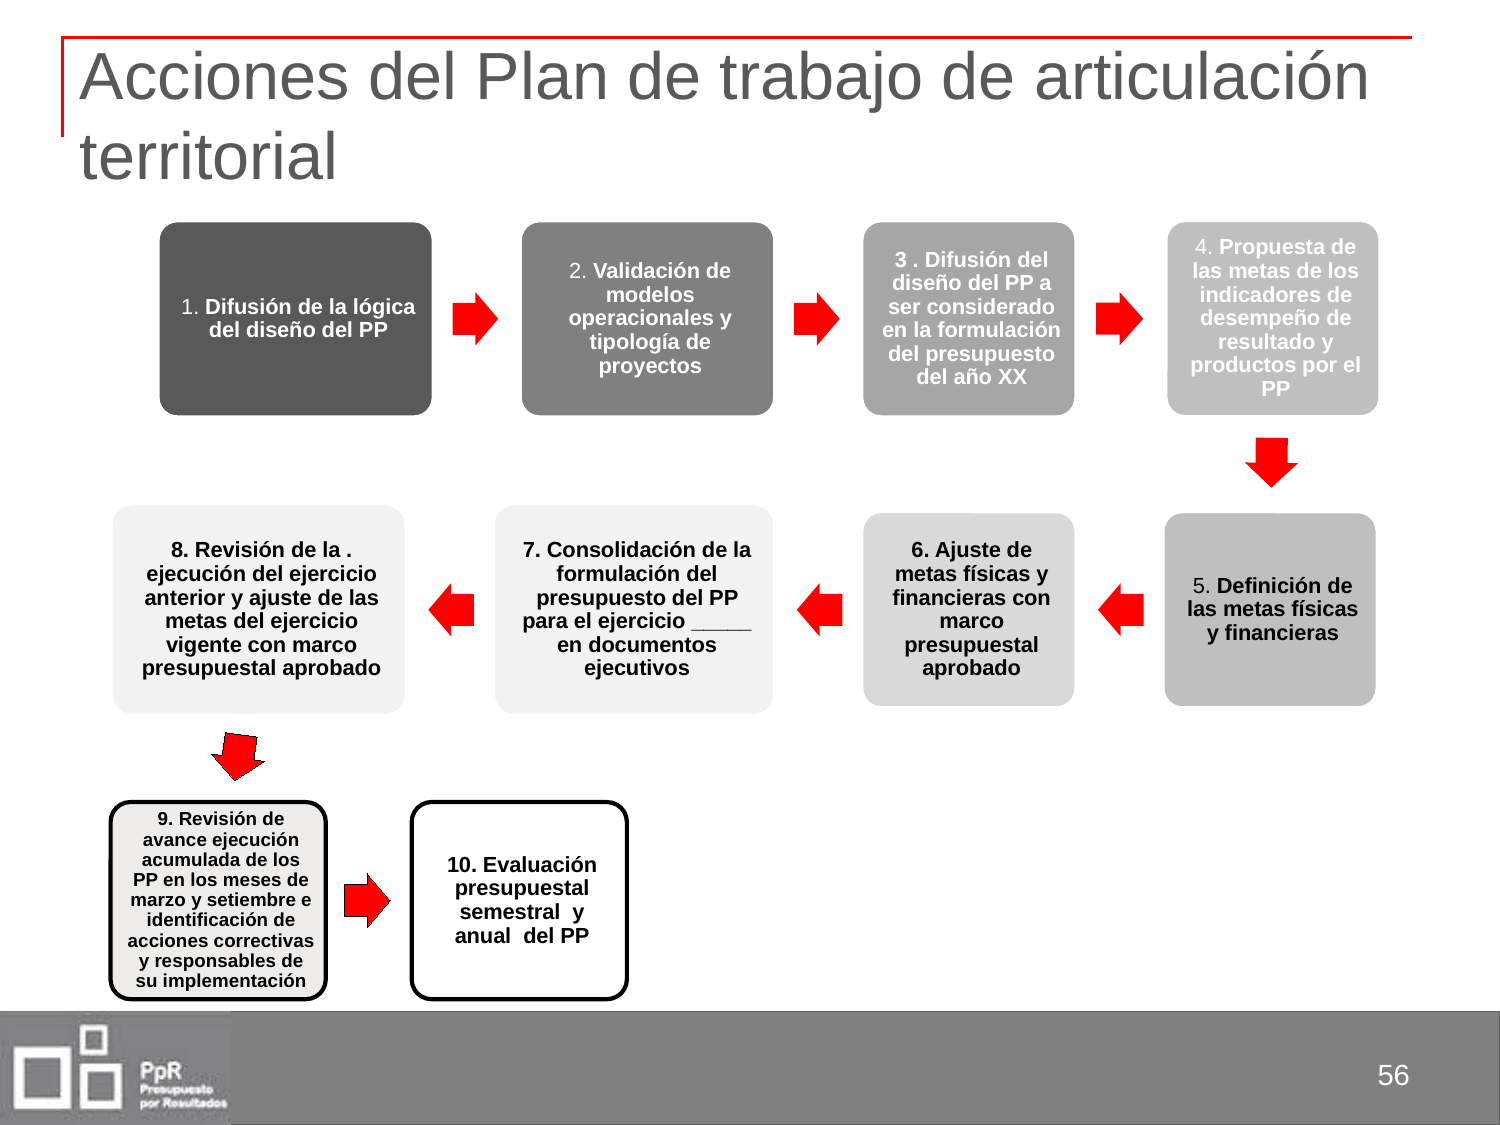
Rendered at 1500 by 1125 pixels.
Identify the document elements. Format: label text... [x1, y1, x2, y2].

picture [0, 1011, 231, 1125]
slide_number 56 [1074, 1023, 1426, 1100]
text_box Acciones del Plan de trabajo de articulación territorial [65, 41, 1459, 184]
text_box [88, 219, 1400, 1000]
